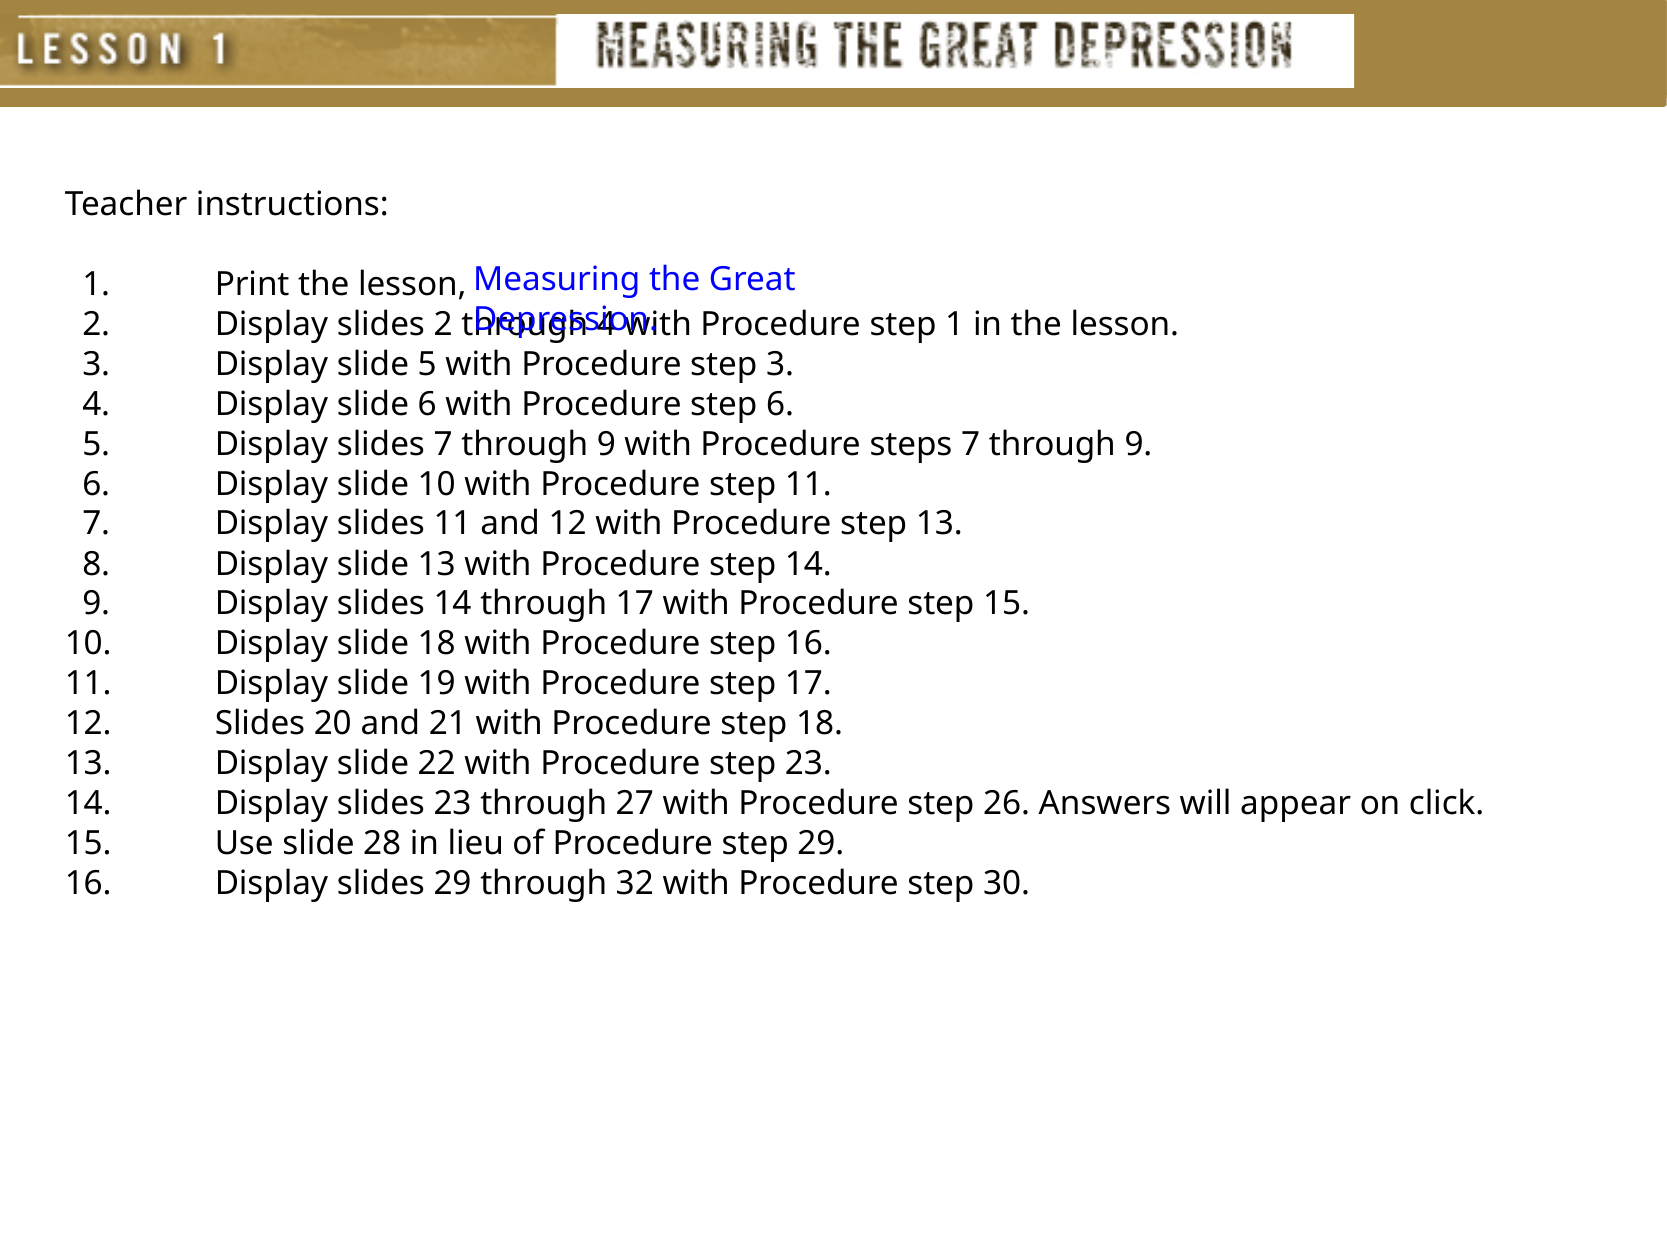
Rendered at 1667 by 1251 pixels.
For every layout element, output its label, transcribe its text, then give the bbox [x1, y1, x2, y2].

text_box [0, 1, 1666, 106]
picture [0, 0, 1355, 88]
text_box Teacher instructions: 1. Print the lesson, 2. Display slides 2 through 4 with Procedure step 1 in the lesson. 3. Display slide 5 with Procedure step 3. 4. Display slide 6 with Procedure step 6. 5. Display slides 7 through 9 with Procedure steps 7 through 9. 6. Display slide 10 with Procedure step 11. 7. Display slides 11 and 12 with Procedure step 13. 8. Display slide 13 with Procedure step 14. 9. Display slides 14 through 17 with Procedure step 15. 10. Display slide 18 with Procedure step 16. 11. Display slide 19 with Procedure step 17. 12. Slides 20 and 21 with Procedure step 18. 13. Display slide 22 with Procedure step 23. 14. Display slides 23 through 27 with Procedure step 26. Answers will appear on click. 15. Use slide 28 in lieu of Procedure step 29. 16. Display slides 29 through 32 with Procedure step 30. [49, 174, 1667, 909]
text_box Measuring the Great Depression. [458, 249, 984, 345]
